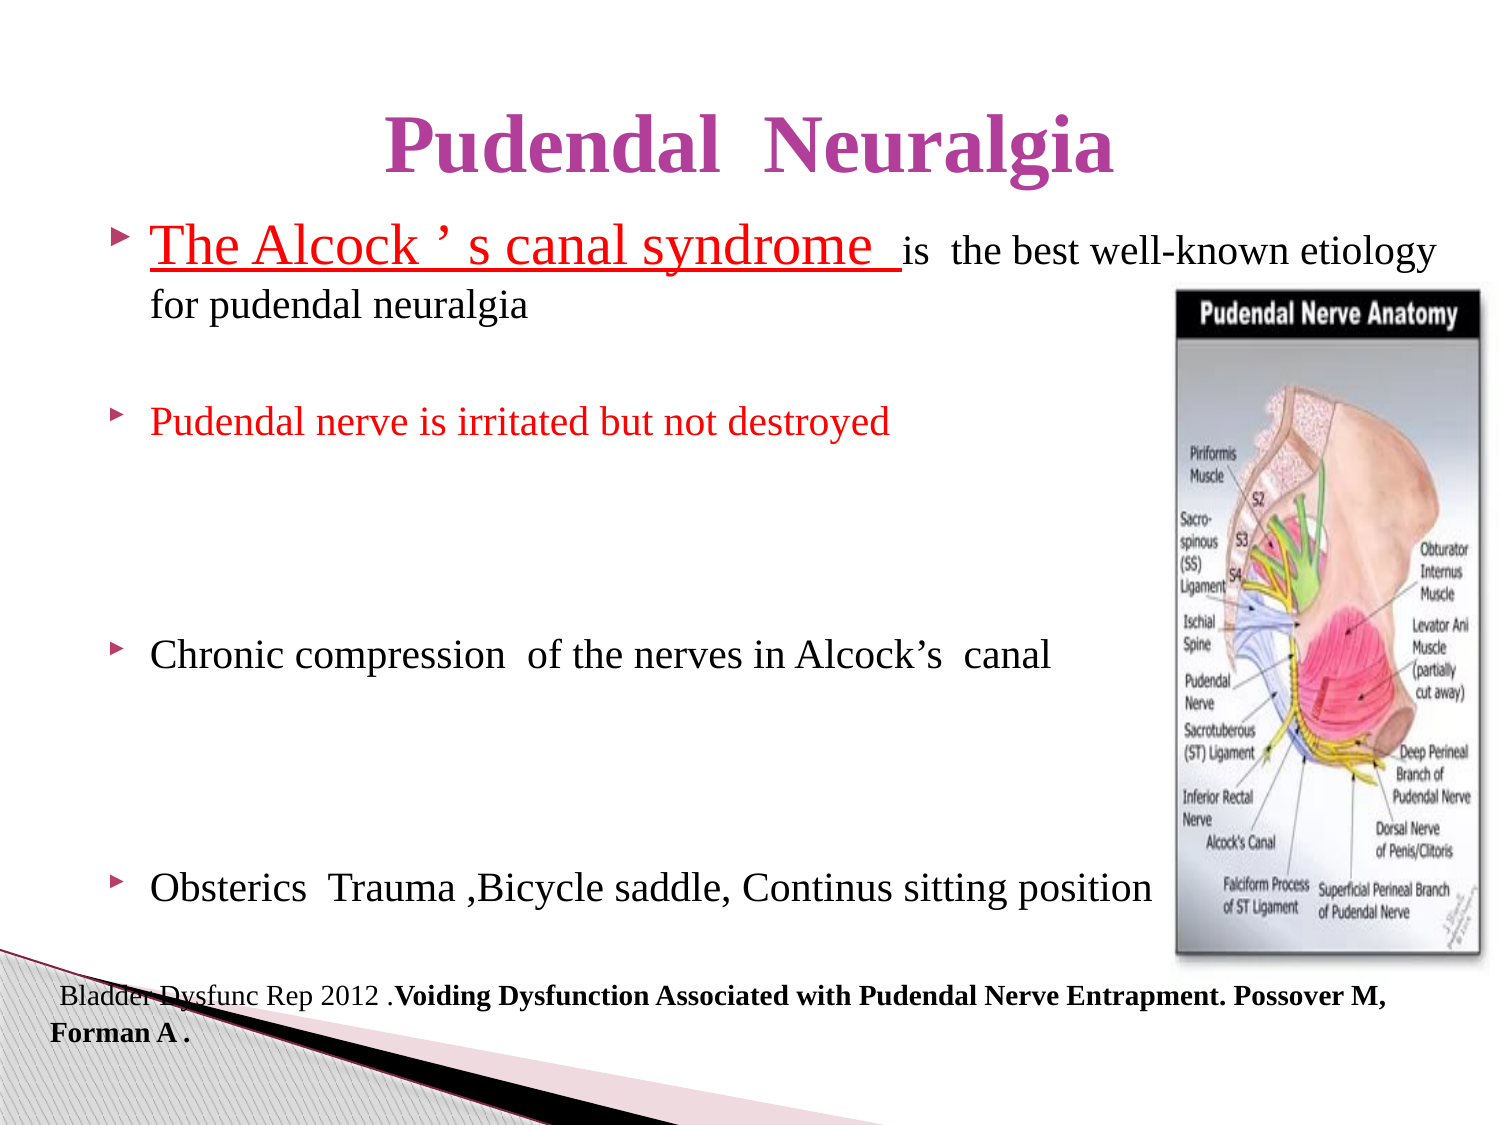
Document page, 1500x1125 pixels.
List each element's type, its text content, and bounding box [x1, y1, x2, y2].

title Pudendal Neuralgia [75, 45, 1425, 233]
list The Alcock ’ s canal syndrome is the best well-known etiology for pudendal neuralgia Pudendal nerve is irritated but not destroyed Chronic compression of the nerves in Alcock’s canal Obsterics Trauma ,Bicycle saddle, Continus sitting position [75, 199, 1477, 960]
picture [1171, 280, 1500, 985]
text_box Bladder Dysfunc Rep 2012 .Voiding Dysfunction Associated with Pudendal Nerve Entrapment. Possover M, Forman A . [35, 960, 1500, 1056]
